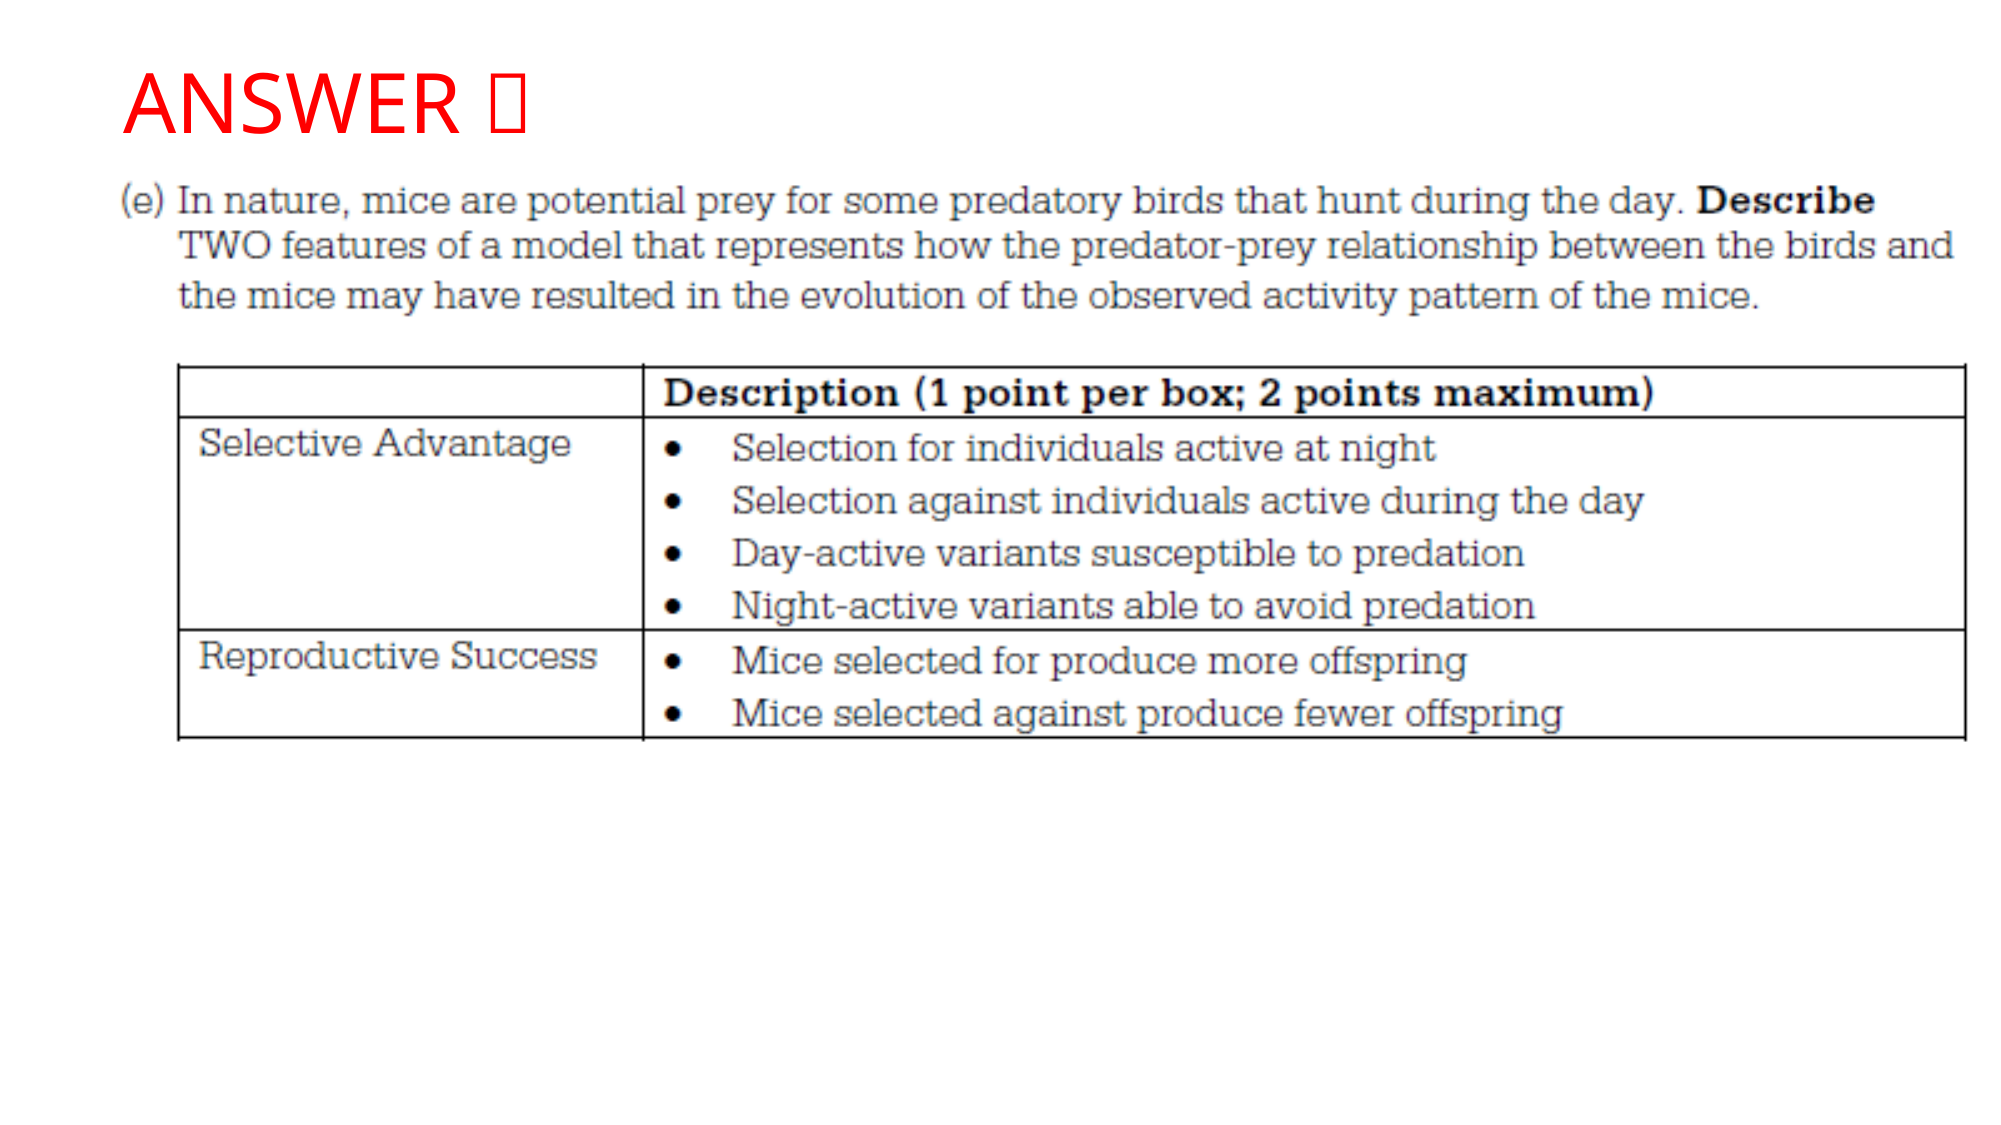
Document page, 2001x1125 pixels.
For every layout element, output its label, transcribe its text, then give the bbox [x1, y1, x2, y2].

picture [108, 159, 2000, 772]
text_box ANSWER  [108, 53, 610, 159]
